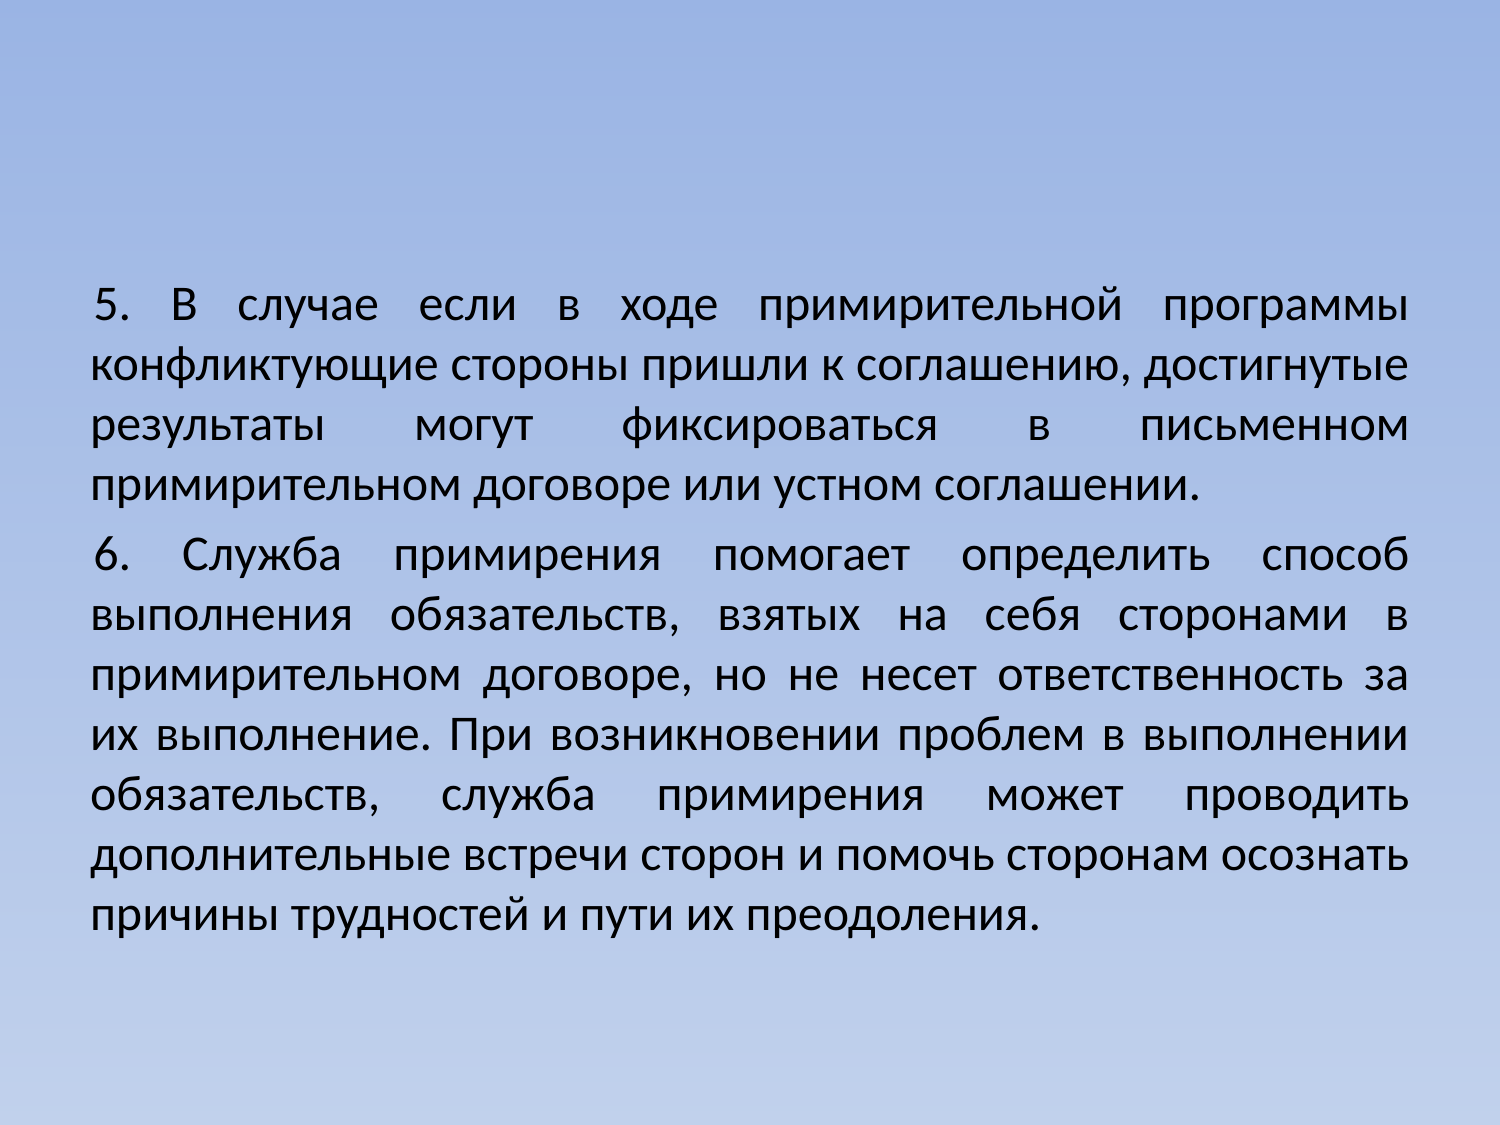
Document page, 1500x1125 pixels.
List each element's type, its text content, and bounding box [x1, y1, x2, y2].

list 5. В случае если в ходе примирительной программы конфликтующие стороны пришли к соглашению, достигнутые результаты могут фиксироваться в письменном примирительном договоре или устном соглашении. 6. Служба примирения помогает определить способ выполнения обязательств, взятых на себя сторонами в примирительном договоре, но не несет ответственность за их выполнение. При возникновении проблем в выполнении обязательств, служба примирения может проводить дополнительные встречи сторон и помочь сторонам осознать причины трудностей и пути их преодоления. [75, 262, 1425, 1005]
